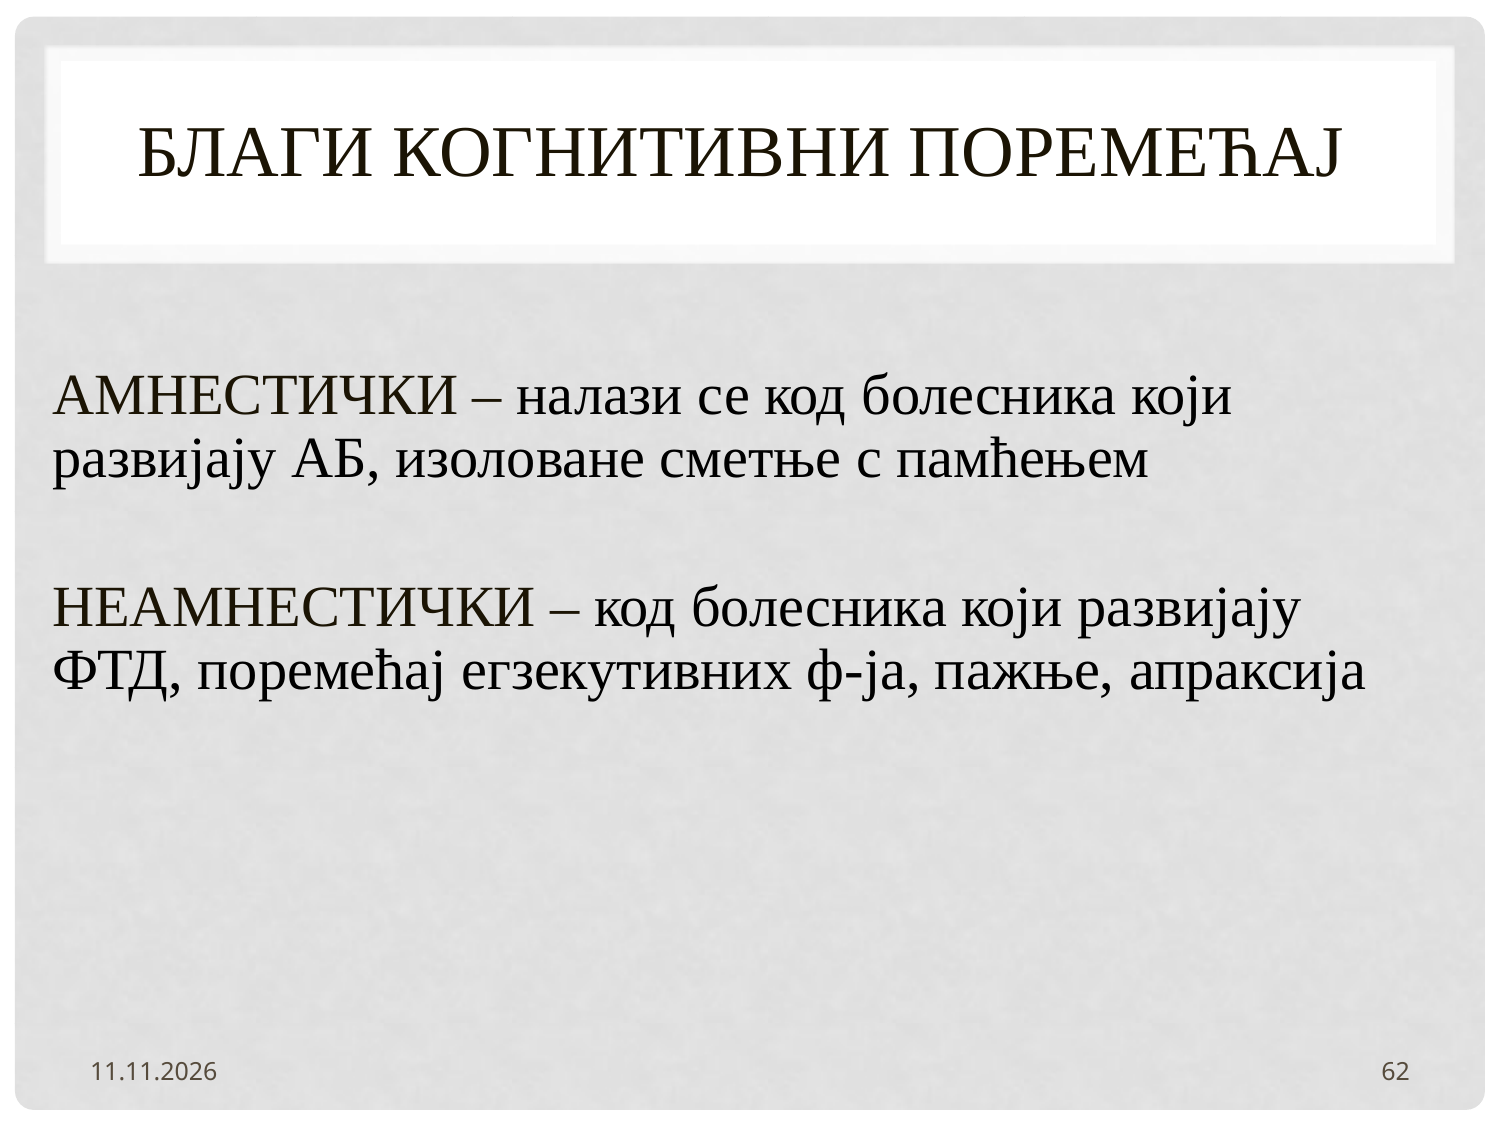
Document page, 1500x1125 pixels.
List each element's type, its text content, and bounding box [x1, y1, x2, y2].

text_box АМНЕСТИЧКИ – налази се код болесника који развијају АБ, изоловане сметње с памћењем НЕАМНЕСТИЧКИ – код болесника који развијају ФТД, поремећај егзекутивних ф-ја, пажње, апраксија [37, 274, 1458, 1100]
title БЛАГИ КОГНИТИВНИ ПОРЕМЕЋАЈ [41, 58, 1441, 247]
slide_number 62 [1074, 1042, 1425, 1103]
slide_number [75, 1042, 425, 1103]
